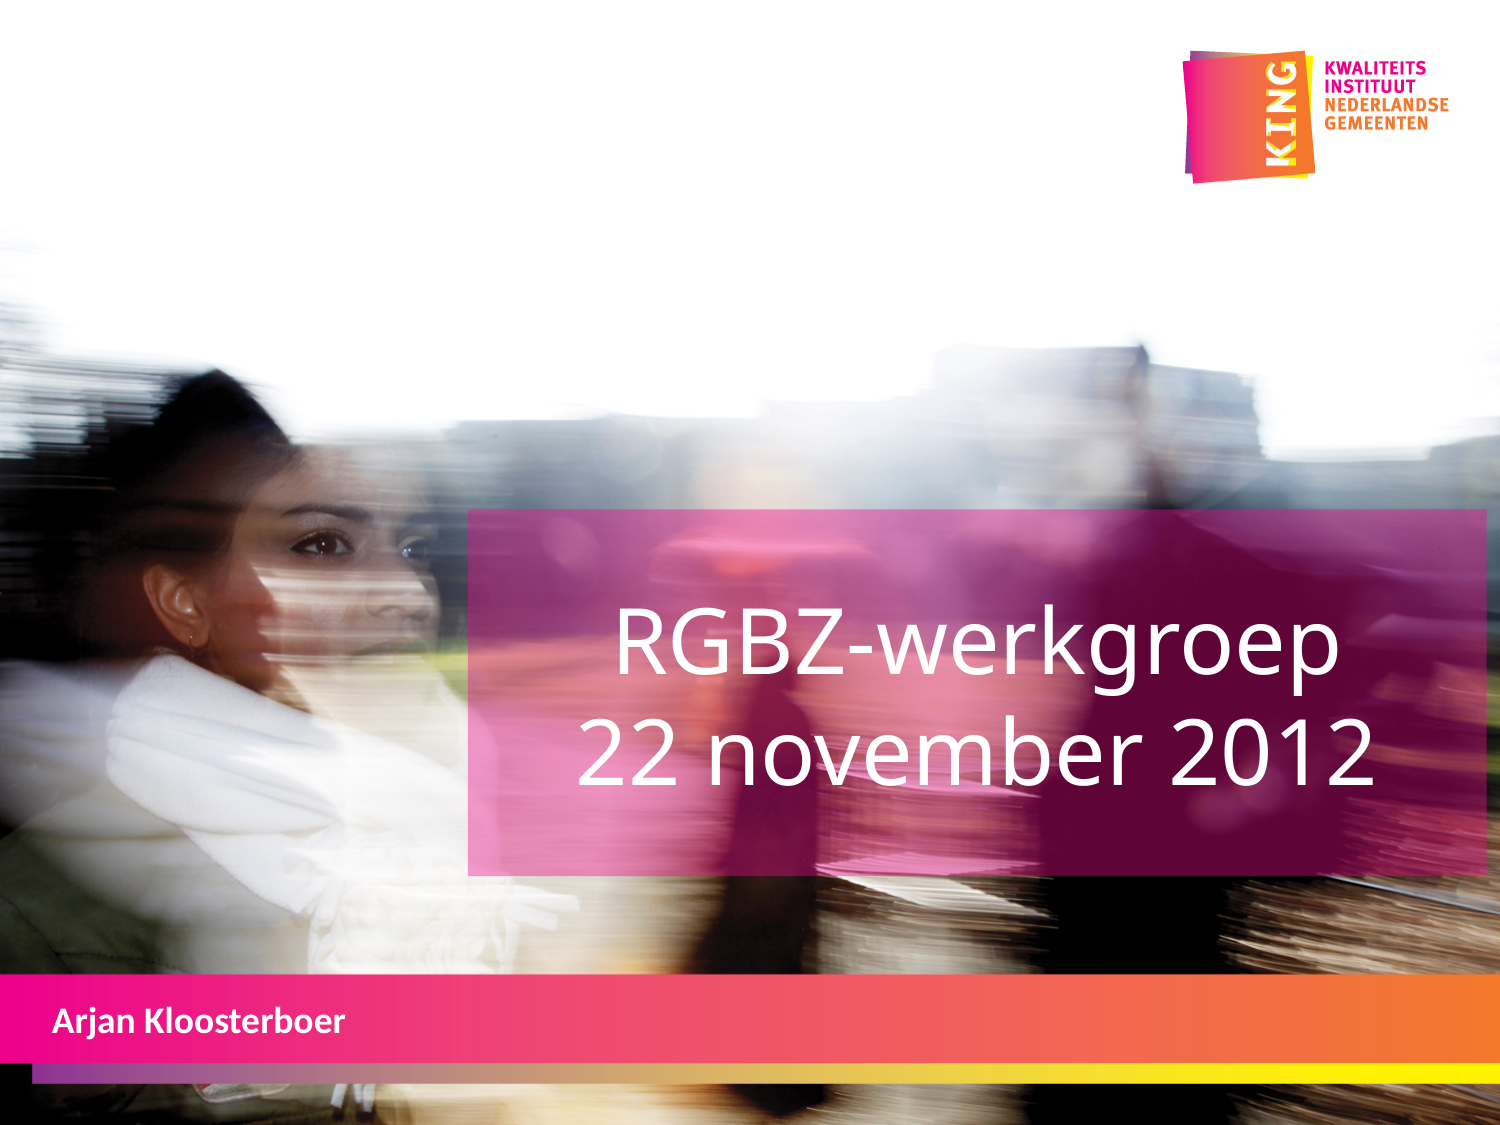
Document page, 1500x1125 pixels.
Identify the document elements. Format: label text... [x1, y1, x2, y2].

picture [0, 0, 1500, 1125]
text_box Arjan Kloosterboer [37, 987, 926, 1058]
text_box RGBZ-werkgroep 22 november 2012 [467, 509, 1487, 877]
